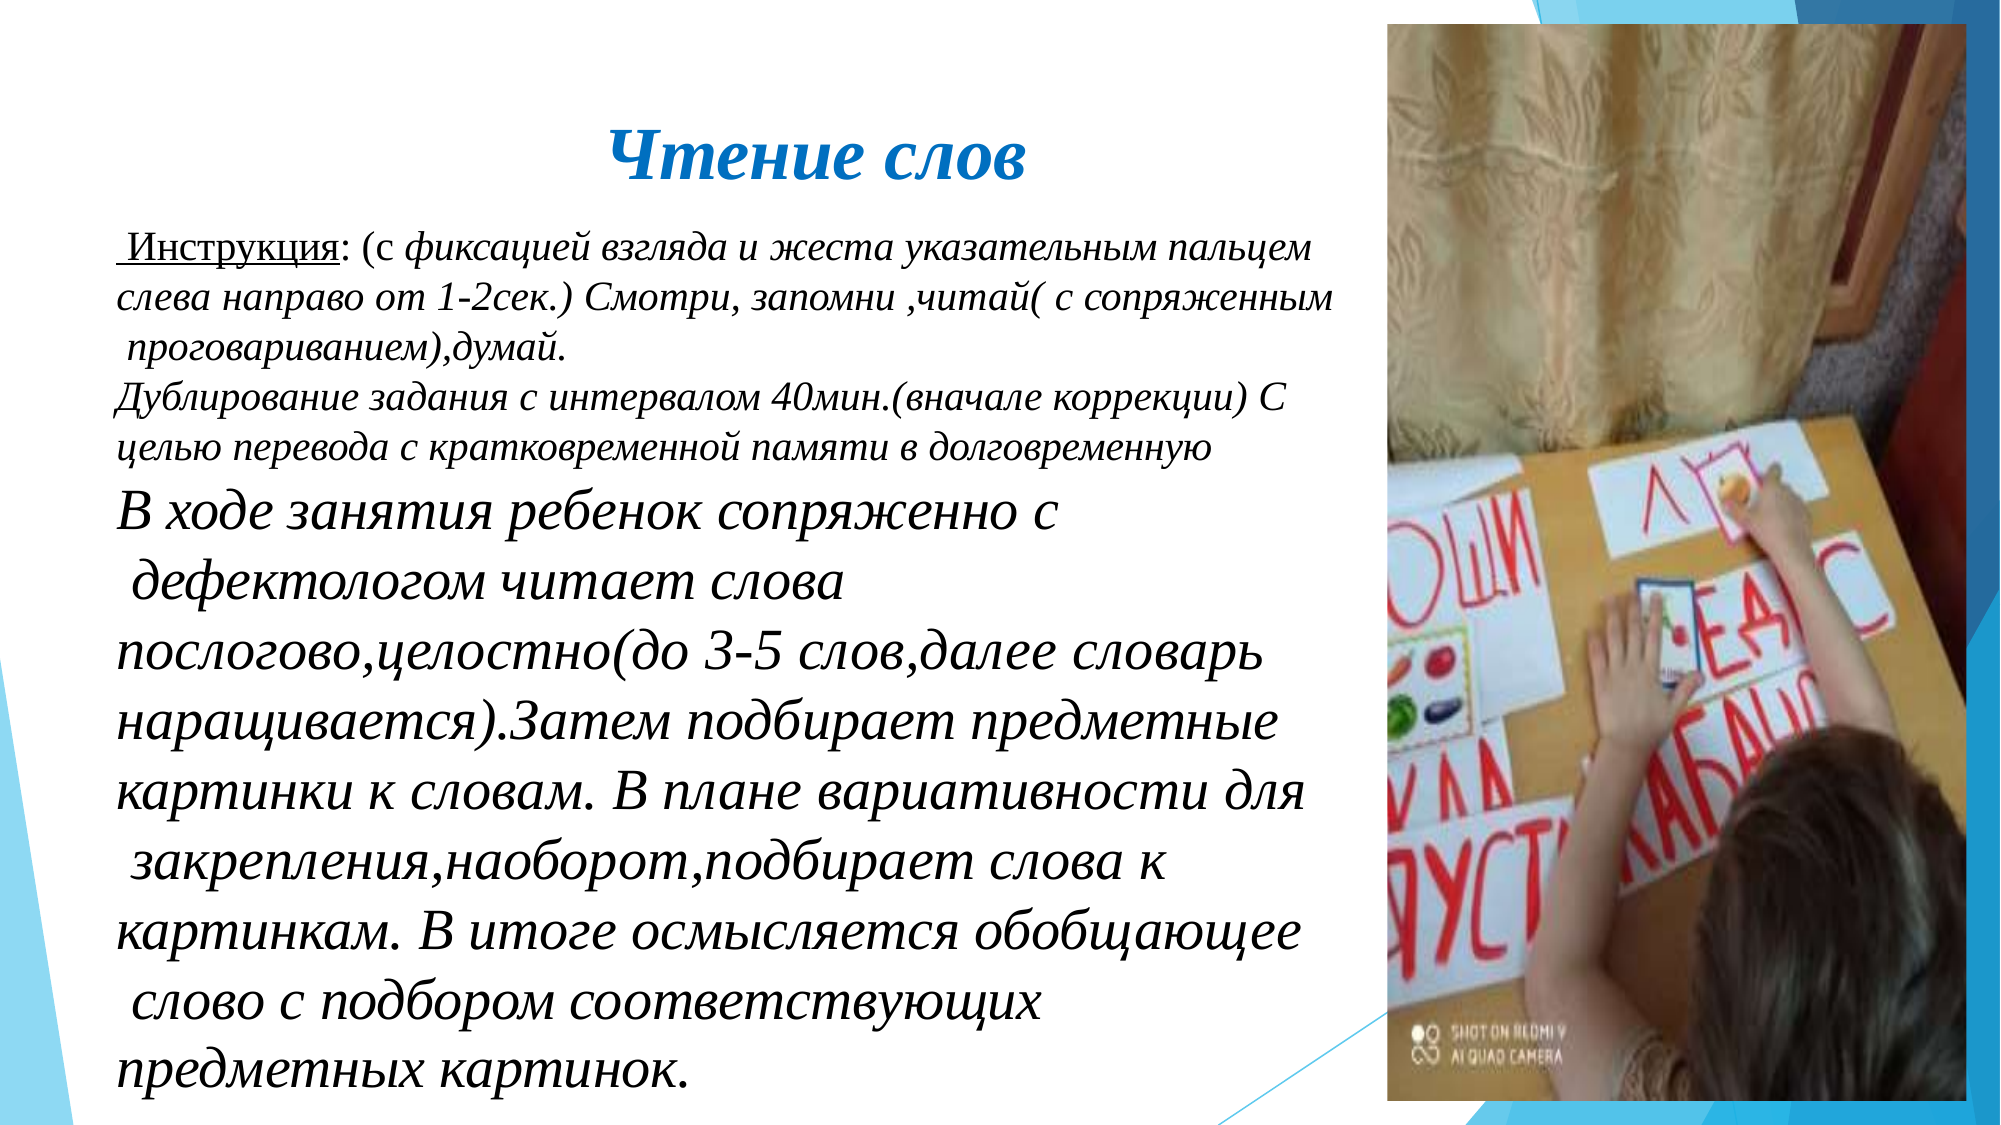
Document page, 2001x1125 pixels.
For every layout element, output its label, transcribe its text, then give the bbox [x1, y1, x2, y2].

text_box Инструкция: (с фиксацией взгляда и жеста указательным пальцем слева направо от 1-2сек.) Смотри, запомни ,читай( с сопряженным проговариванием),думай. Дублирование задания с интервалом 40мин.(вначале коррекции) С целью перевода с кратковременной памяти в долговременную В ходе занятия ребенок сопряженно с дефектологом читает слова послогово,целостно(до 3-5 слов,далее словарь наращивается).Затем подбирает предметные картинки к словам. В плане вариативности для закрепления,наоборот,подбирает слова к картинкам. В итоге осмысляется обобщающее слово с подбором соответствующих предметных картинок. [114, 216, 1335, 1099]
title Чтение слов [601, 102, 1031, 216]
text_box [1387, 24, 1967, 1101]
